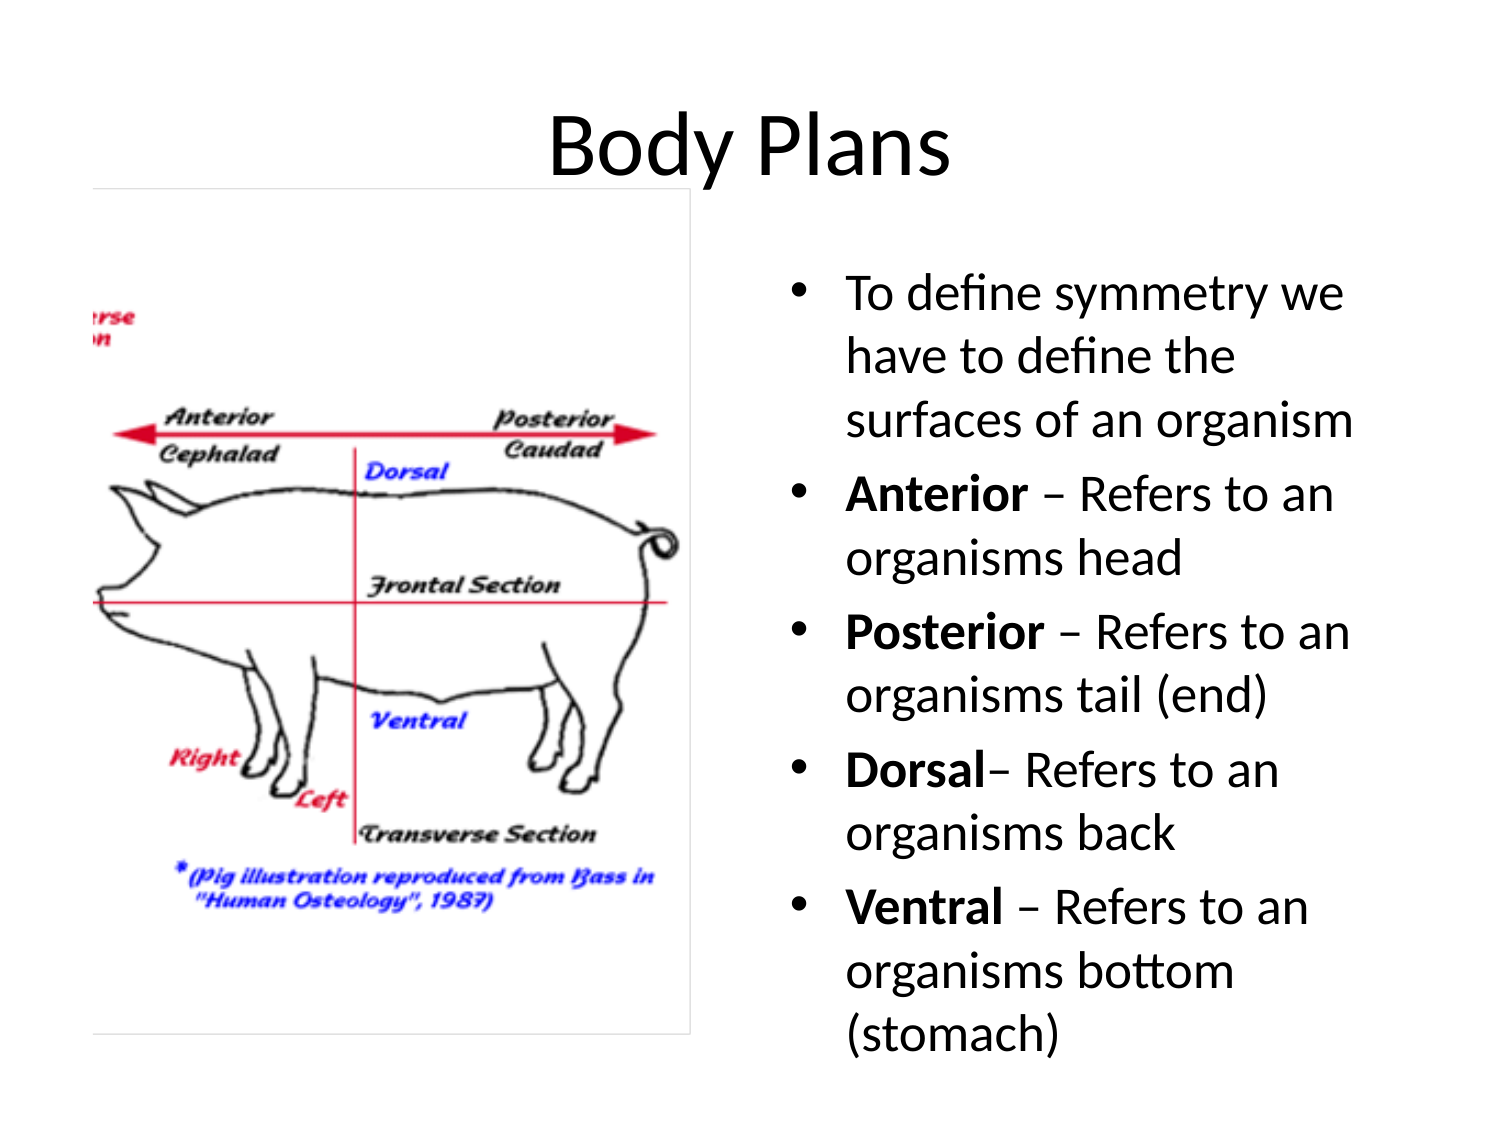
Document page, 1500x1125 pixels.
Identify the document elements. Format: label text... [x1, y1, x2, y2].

list To define symmetry we have to define the surfaces of an organism Anterior – Refers to an organisms head Posterior – Refers to an organisms tail (end) Dorsal– Refers to an organisms back Ventral – Refers to an organisms bottom (stomach) [774, 249, 1438, 1075]
title Body Plans [75, 45, 1425, 233]
picture [92, 187, 693, 1038]
